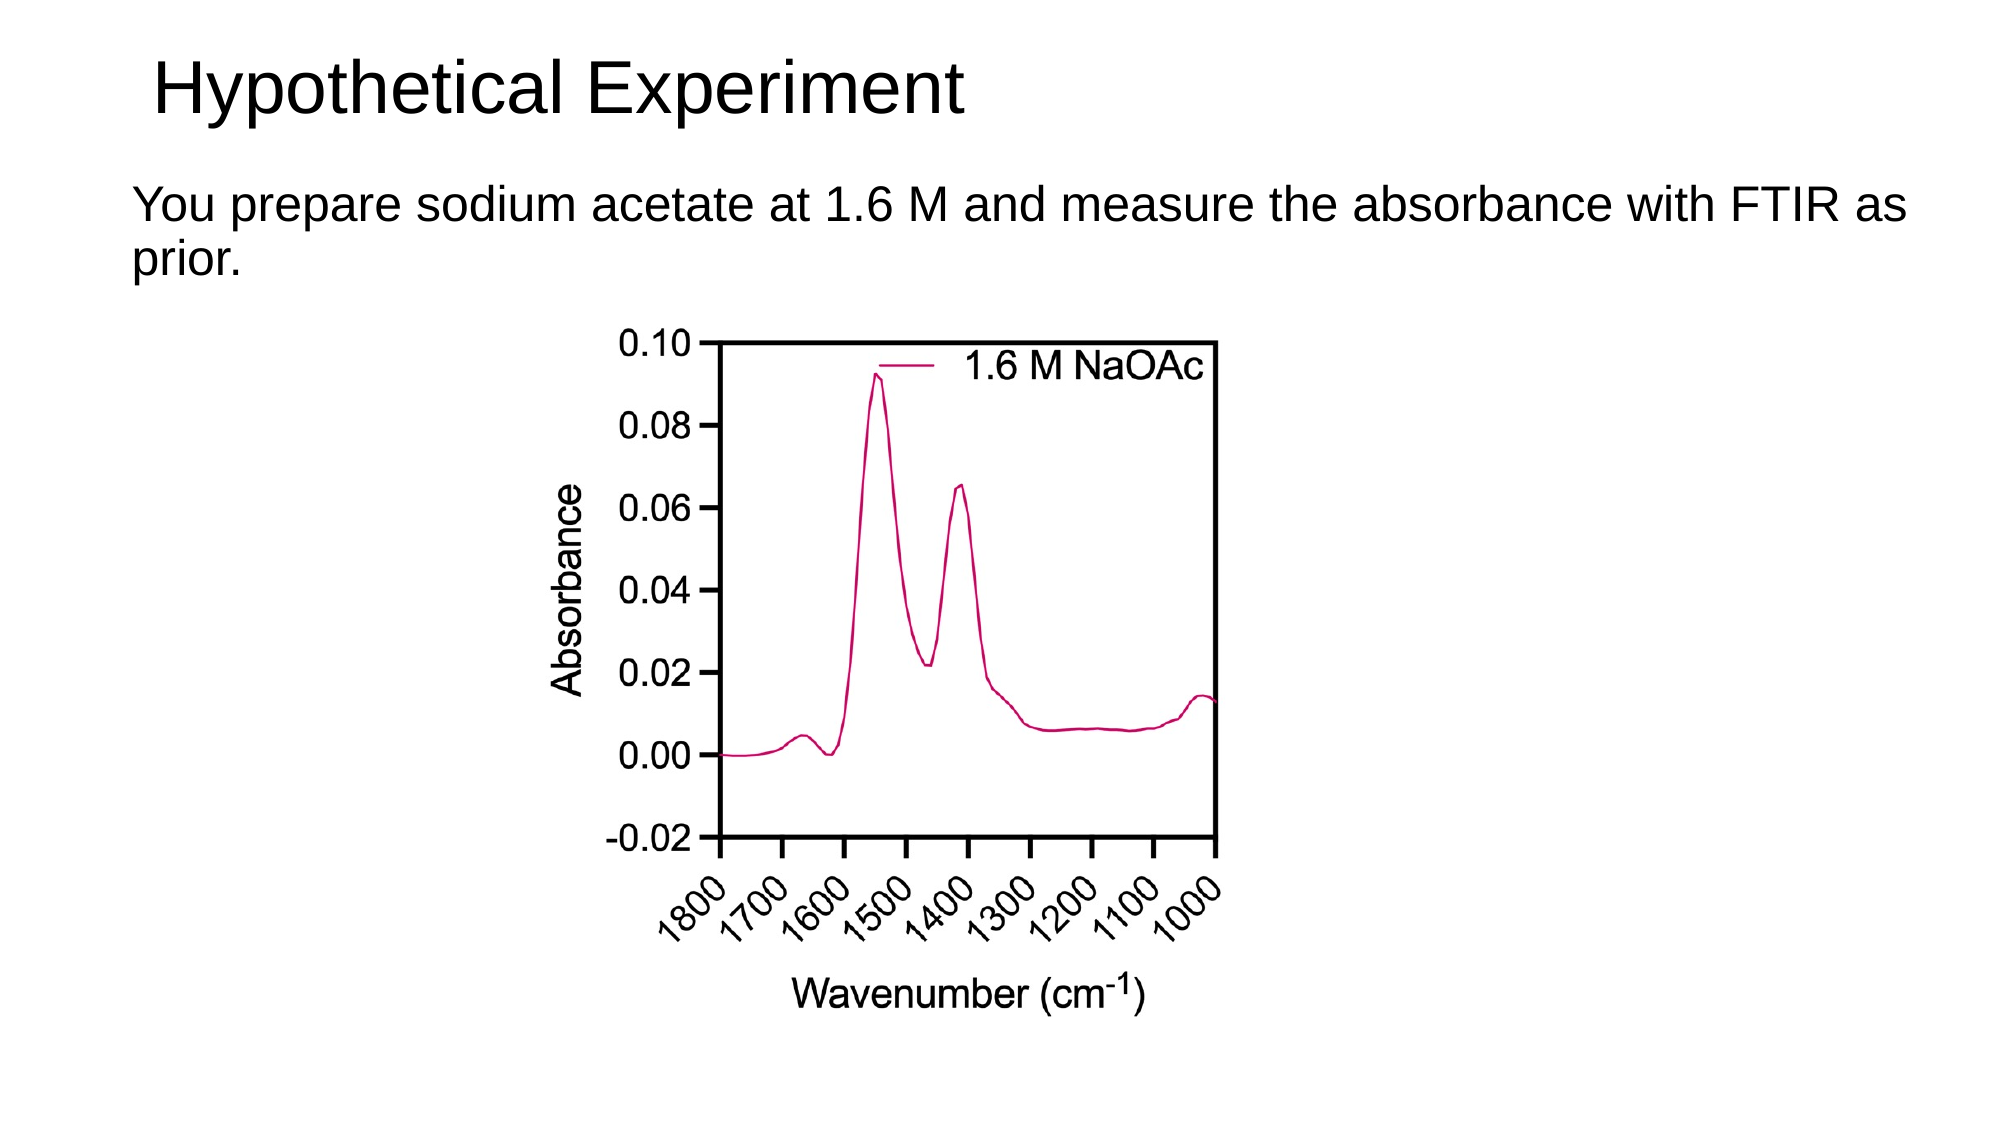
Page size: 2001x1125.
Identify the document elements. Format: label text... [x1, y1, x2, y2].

picture [524, 300, 1240, 1037]
title Hypothetical Experiment [137, 44, 1722, 135]
list You prepare sodium acetate at 1.6 M and measure the absorbance with FTIR as prior. [41, 170, 1959, 534]
